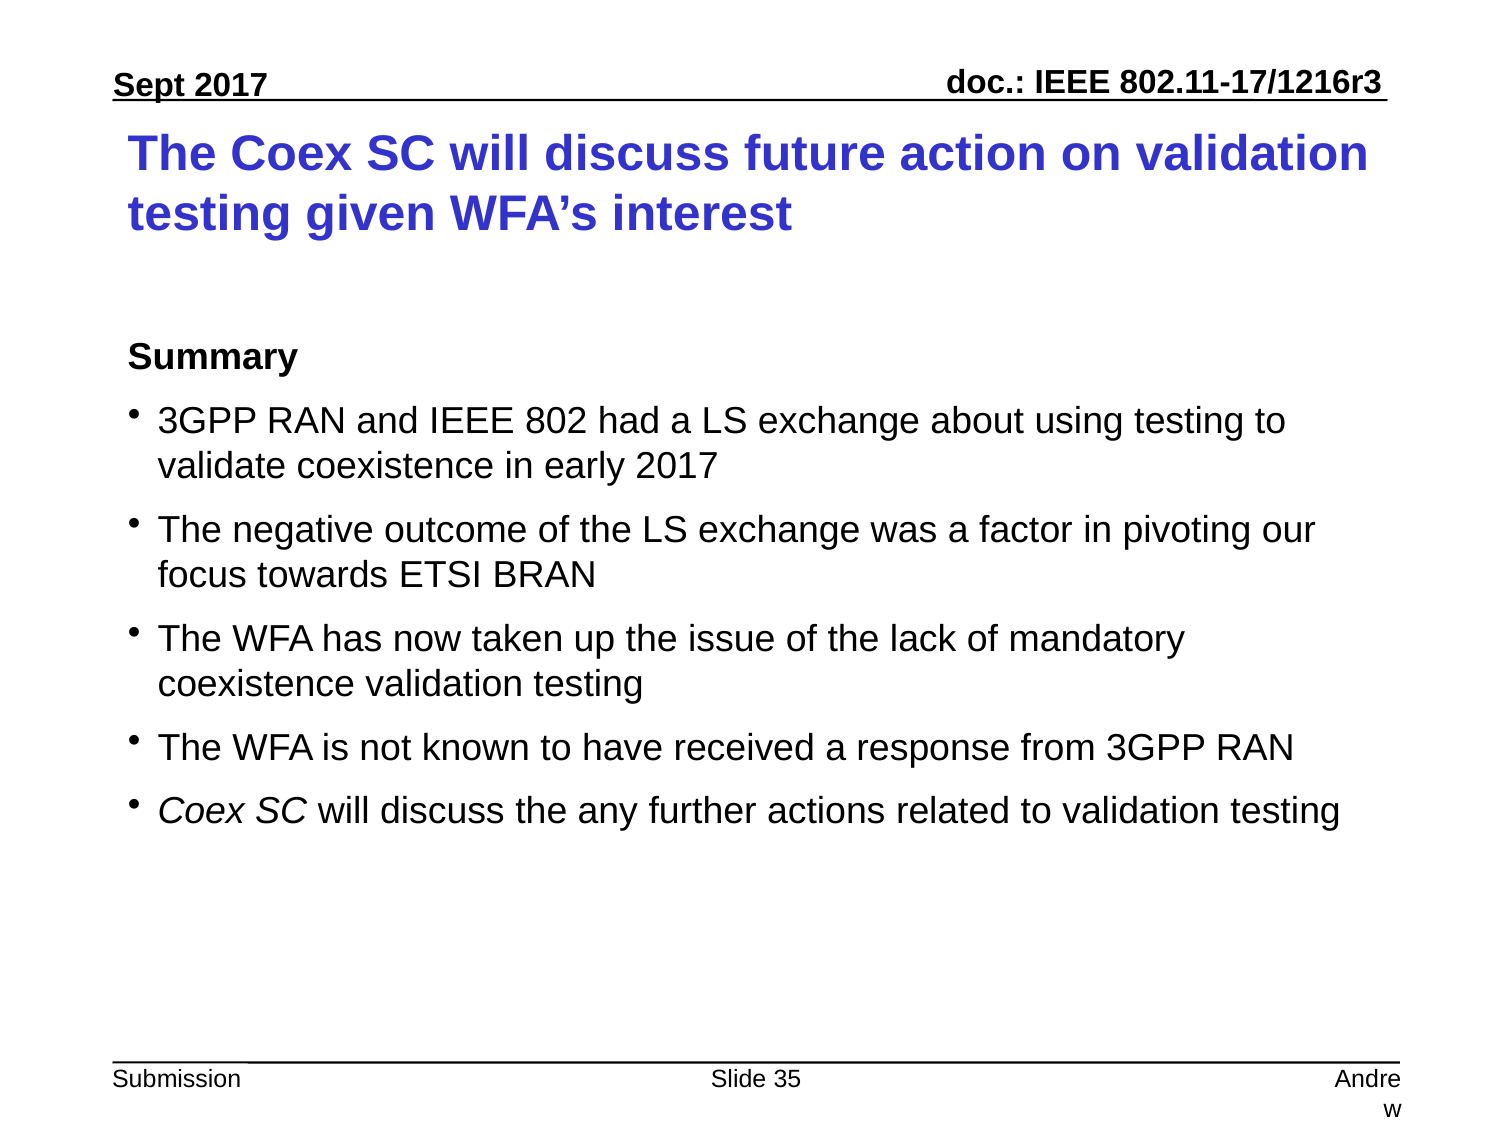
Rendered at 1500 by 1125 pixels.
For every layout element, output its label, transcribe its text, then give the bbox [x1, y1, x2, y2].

title The Coex SC will discuss future action on validation testing given WFA’s interest [112, 112, 1388, 288]
slide_number Slide 35 [709, 1061, 803, 1093]
list Summary 3GPP RAN and IEEE 802 had a LS exchange about using testing to validate coexistence in early 2017 The negative outcome of the LS exchange was a factor in pivoting our focus towards ETSI BRAN The WFA has now taken up the issue of the lack of mandatory coexistence validation testing The WFA is not known to have received a response from 3GPP RAN Coex SC will discuss the any further actions related to validation testing [112, 324, 1388, 1000]
footer Andrew Myles, Cisco [1320, 1061, 1402, 1093]
